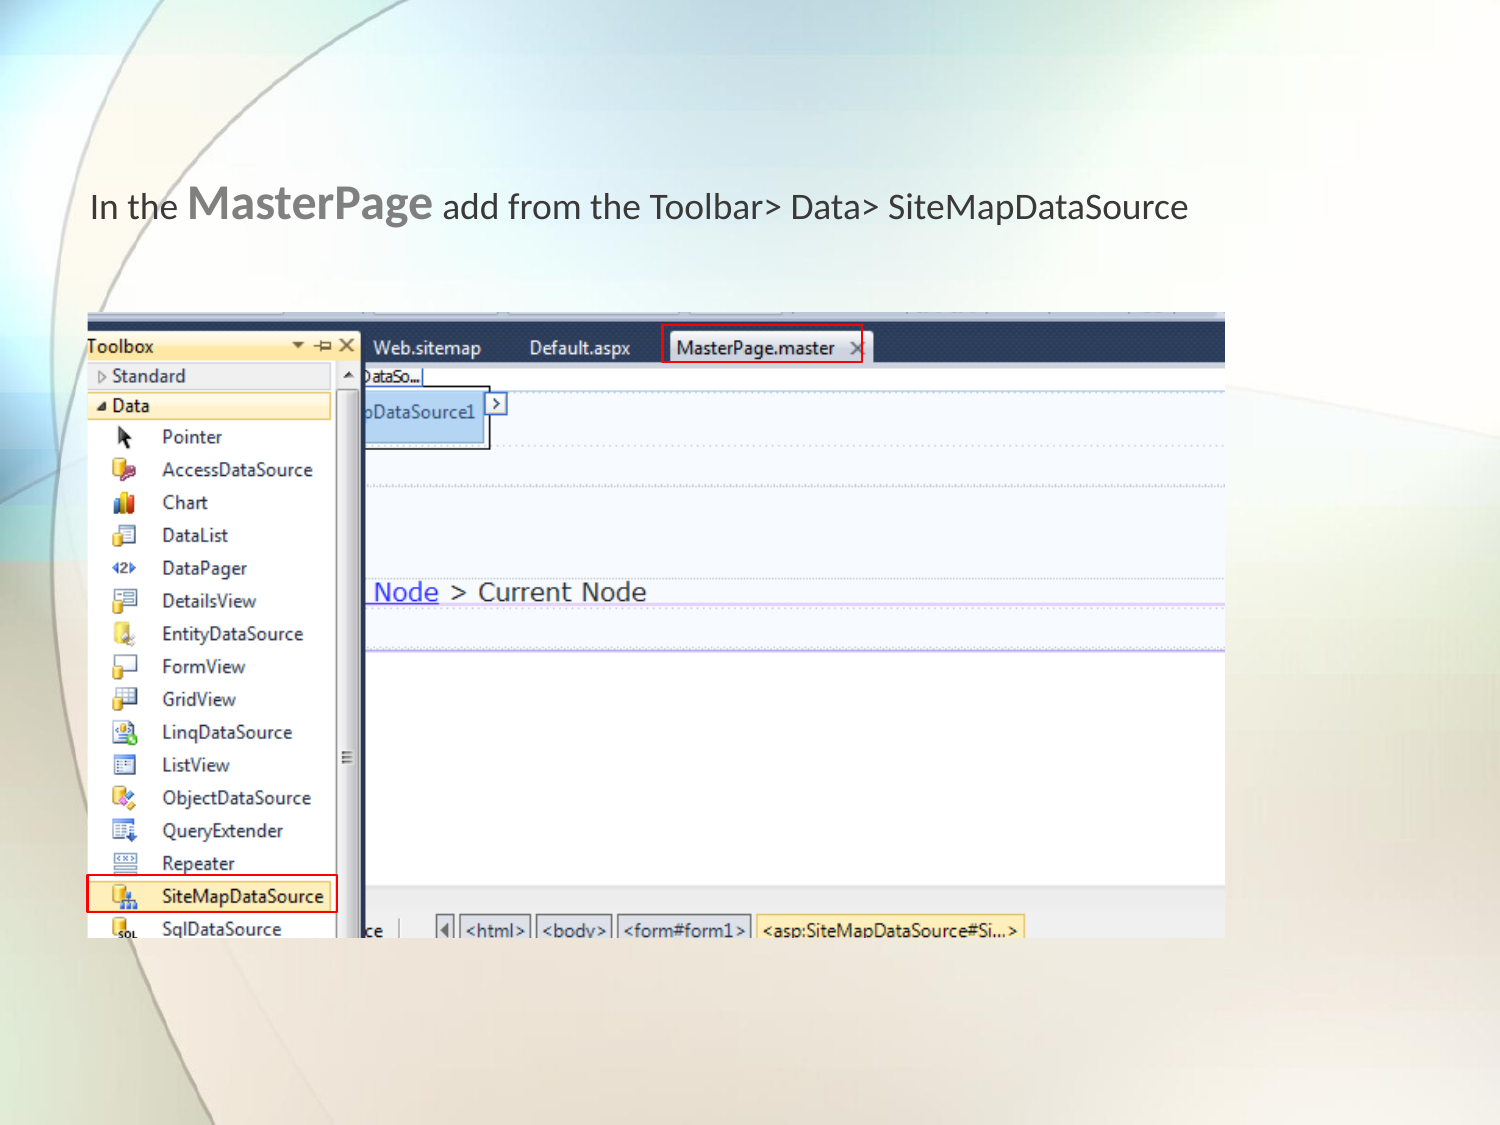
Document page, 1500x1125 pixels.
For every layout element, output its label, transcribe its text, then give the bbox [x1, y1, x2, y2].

text_box In the MasterPage add from the Toolbar> Data> SiteMapDataSource [74, 162, 1350, 238]
picture [0, 0, 1500, 1125]
